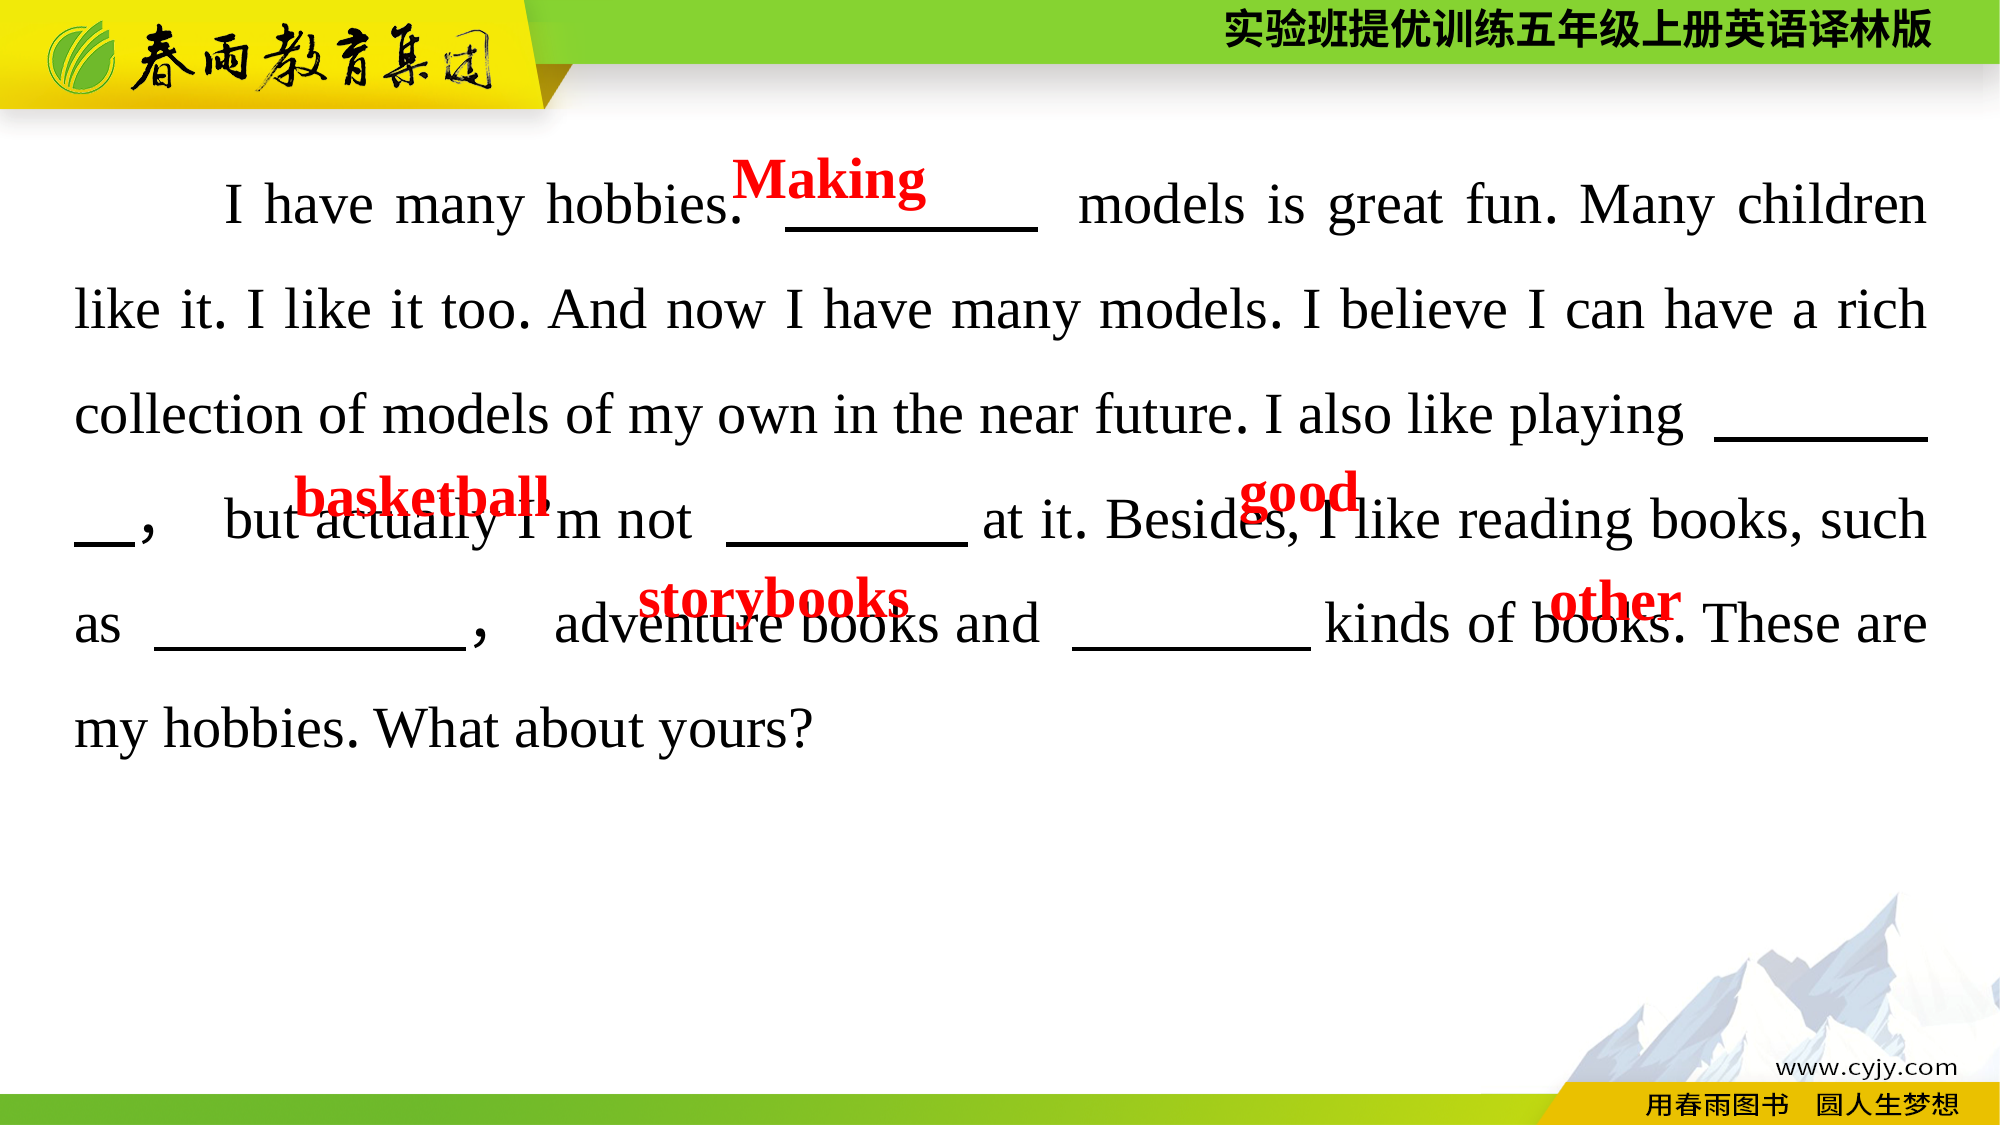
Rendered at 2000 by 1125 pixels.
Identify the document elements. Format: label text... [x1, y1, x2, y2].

text_box Making [717, 132, 942, 218]
text_box basketball [279, 450, 566, 536]
list I have many hobbies. models is great fun. Many children like it. I like it too. And now I have many models. I believe I can have a rich collection of models of my own in the near future. I also like playing ， but actually I’m not at it. Besides, I like reading books, such as ， adventure books and kinds of books. These are my hobbies. What about yours? [59, 122, 1944, 774]
text_box other [1534, 554, 1698, 640]
picture [0, 0, 2000, 1125]
text_box storybooks [623, 552, 926, 637]
text_box good [1225, 445, 1375, 531]
